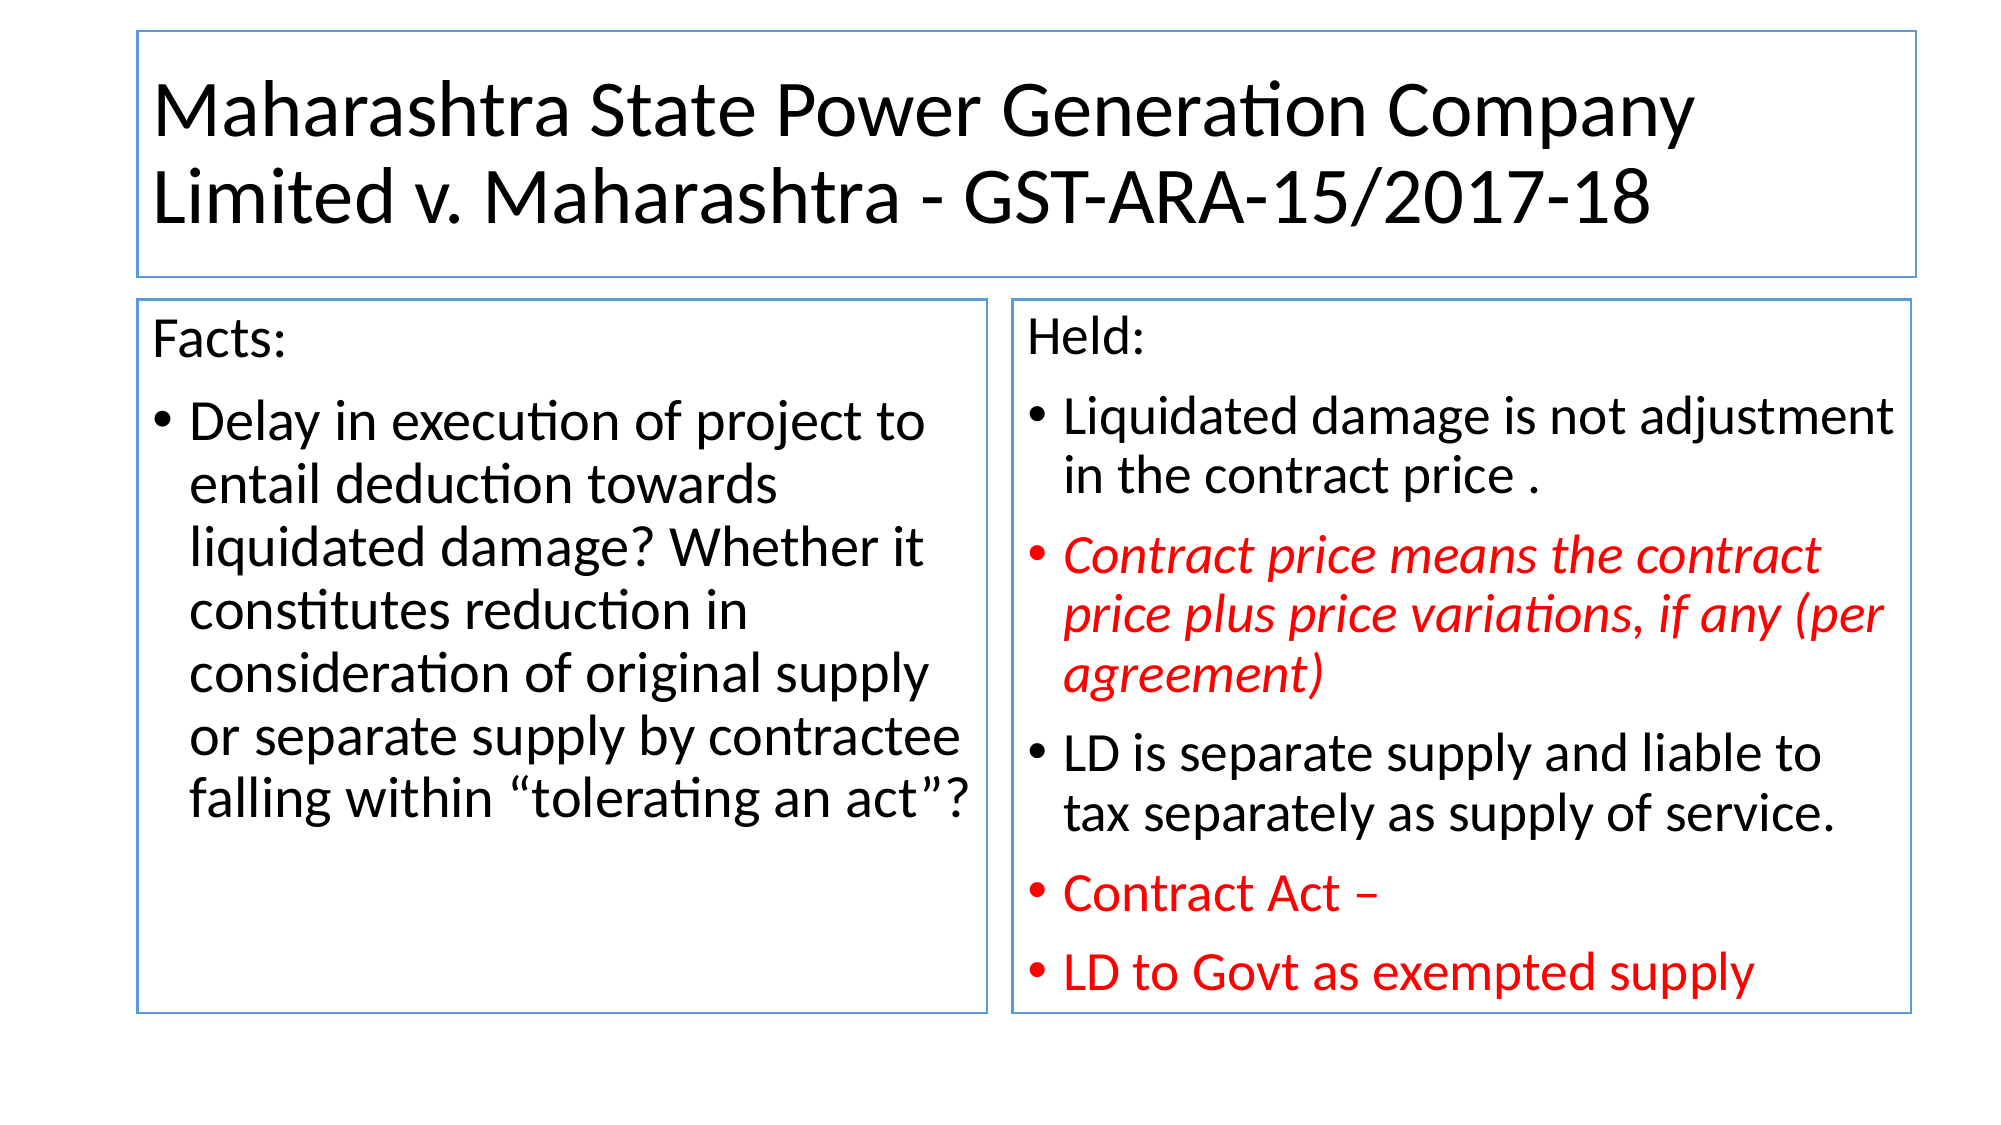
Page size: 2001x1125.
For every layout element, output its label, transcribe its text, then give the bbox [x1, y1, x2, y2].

list Facts: Delay in execution of project to entail deduction towards liquidated damage? Whether it constitutes reduction in consideration of original supply or separate supply by contractee falling within “tolerating an act”? [136, 298, 988, 1014]
title Maharashtra State Power Generation Company Limited v. Maharashtra - GST-ARA-15/2017-18 [136, 30, 1917, 278]
list Held: Liquidated damage is not adjustment in the contract price . Contract price means the contract price plus price variations, if any (per agreement) LD is separate supply and liable to tax separately as supply of service. Contract Act – LD to Govt as exempted supply [1011, 298, 1912, 1014]
